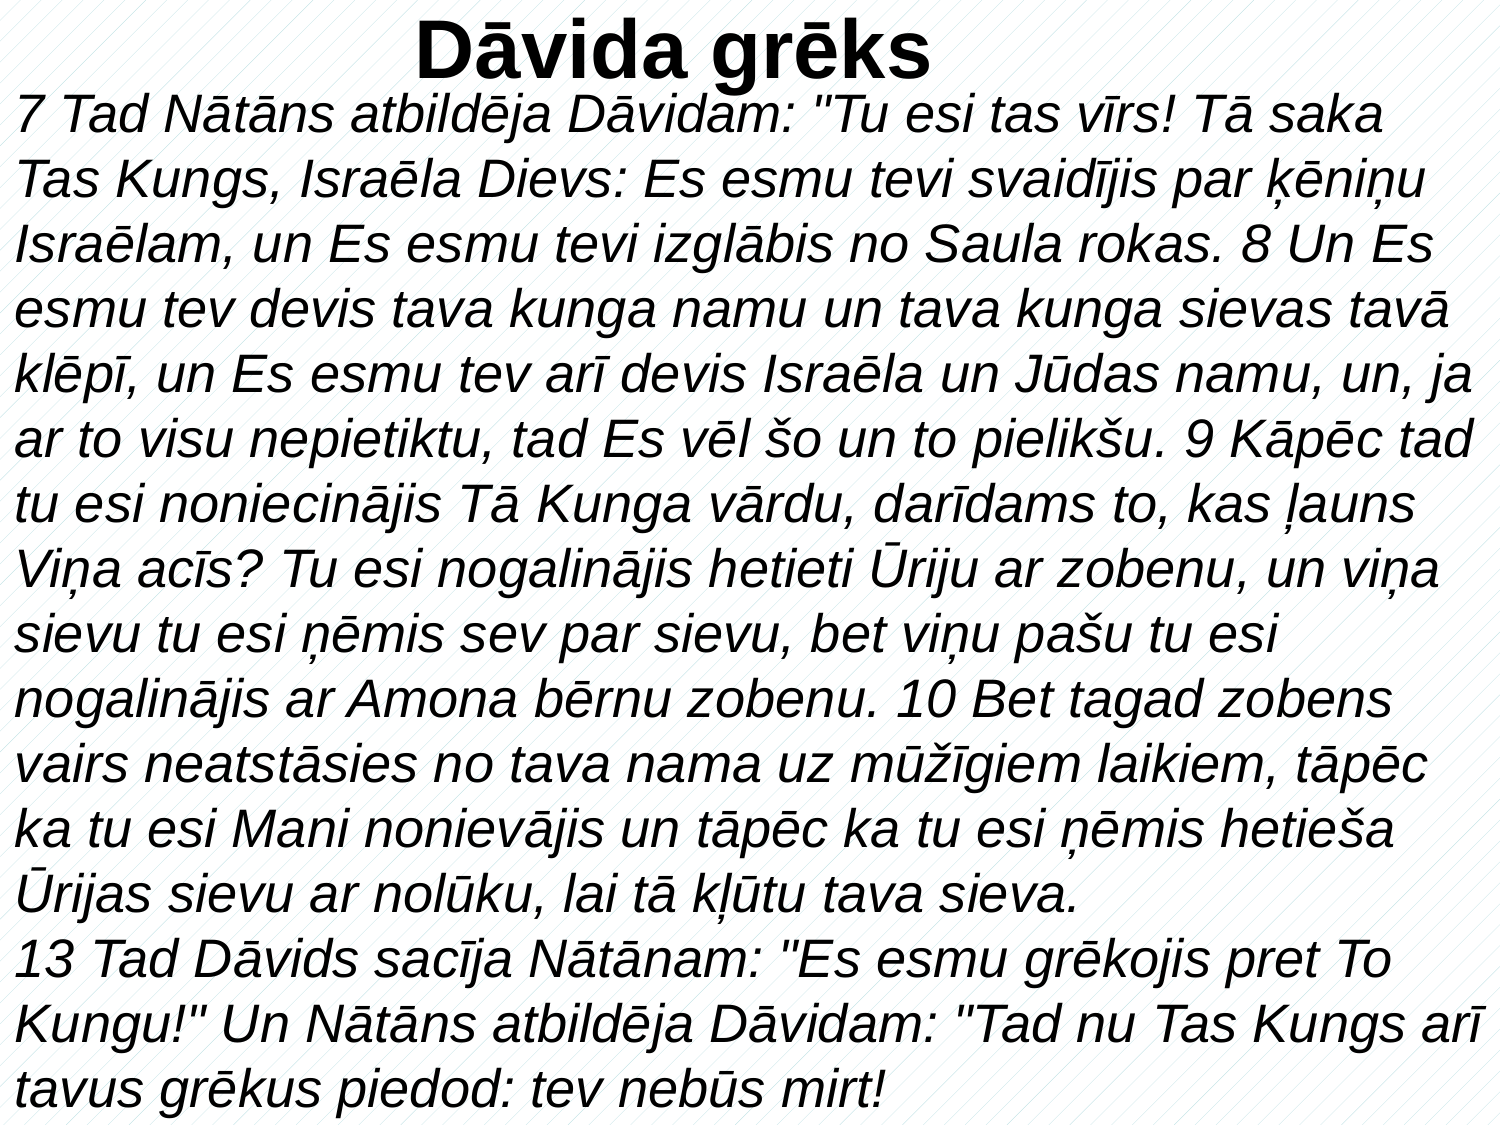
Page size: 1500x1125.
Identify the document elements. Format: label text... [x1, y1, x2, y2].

text_box Dāvida grēks [0, 0, 1348, 94]
text_box 7 Tad Nātāns atbildēja Dāvidam: "Tu esi tas vīrs! Tā saka Tas Kungs, Israēla Dievs: Es esmu tevi svaidījis par ķēniņu Israēlam, un Es esmu tevi izglābis no Saula rokas. 8 Un Es esmu tev devis tava kunga namu un tava kunga sievas tavā klēpī, un Es esmu tev arī devis Israēla un Jūdas namu, un, ja ar to visu nepietiktu, tad Es vēl šo un to pielikšu. 9 Kāpēc tad tu esi noniecinājis Tā Kunga vārdu, darīdams to, kas ļauns Viņa acīs? Tu esi nogalinājis hetieti Ūriju ar zobenu, un viņa sievu tu esi ņēmis sev par sievu, bet viņu pašu tu esi nogalinājis ar Amona bērnu zobenu. 10 Bet tagad zobens vairs neatstāsies no tava nama uz mūžīgiem laikiem, tāpēc ka tu esi Mani nonievājis un tāpēc ka tu esi ņēmis hetieša Ūrijas sievu ar nolūku, lai tā kļūtu tava sieva. 13 Tad Dāvids sacīja Nātānam: "Es esmu grēkojis pret To Kungu!" Un Nātāns atbildēja Dāvidam: "Tad nu Tas Kungs arī tavus grēkus piedod: tev nebūs mirt! [0, 71, 1500, 1125]
